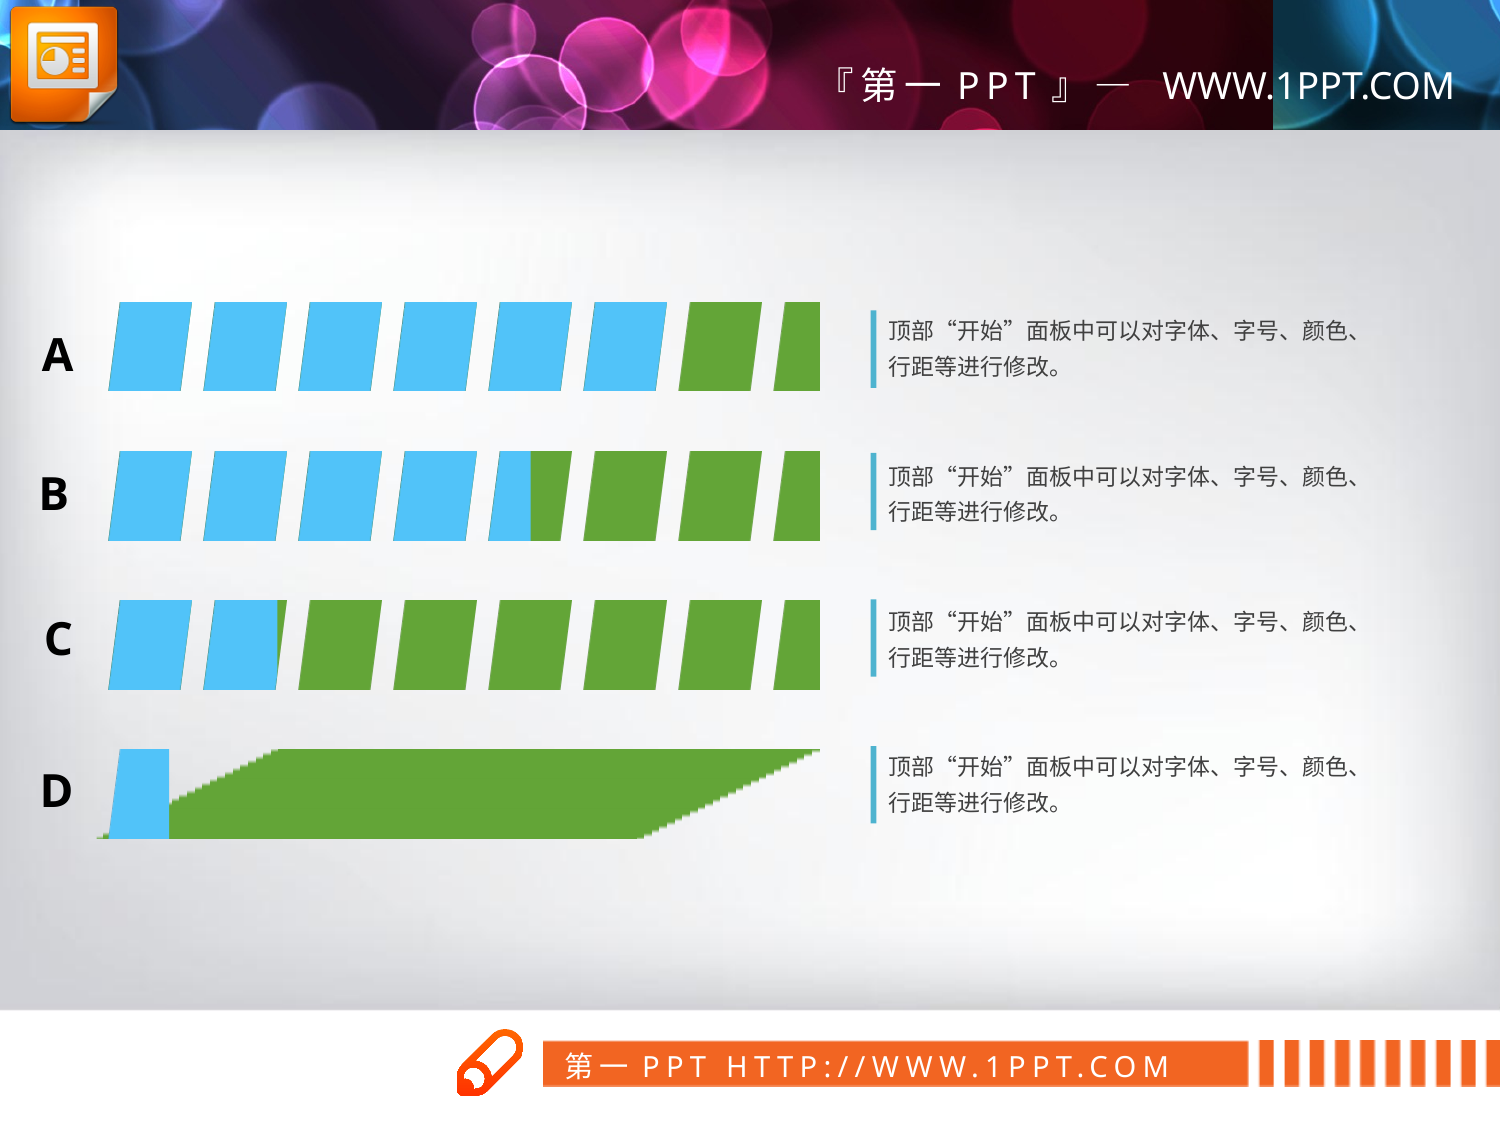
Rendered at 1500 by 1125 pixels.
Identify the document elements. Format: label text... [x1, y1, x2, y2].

text_box 顶部“开始”面板中可以对字体、字号、颜色、 行距等进行修改。 [988, 302, 1474, 386]
text_box 顶部“开始”面板中可以对字体、字号、颜色、 行距等进行修改。 [988, 593, 1474, 677]
text_box 顶部“开始”面板中可以对字体、字号、颜色、 行距等进行修改。 [988, 738, 1474, 822]
text_box 顶部“开始”面板中可以对字体、字号、颜色、 行距等进行修改。 [988, 447, 1474, 532]
chart [78, 259, 983, 882]
text_box B [26, 458, 73, 526]
text_box C [31, 603, 73, 671]
picture [543, 1040, 1500, 1087]
text_box D [27, 755, 73, 823]
picture [0, 0, 1500, 1012]
text_box A [29, 319, 73, 387]
